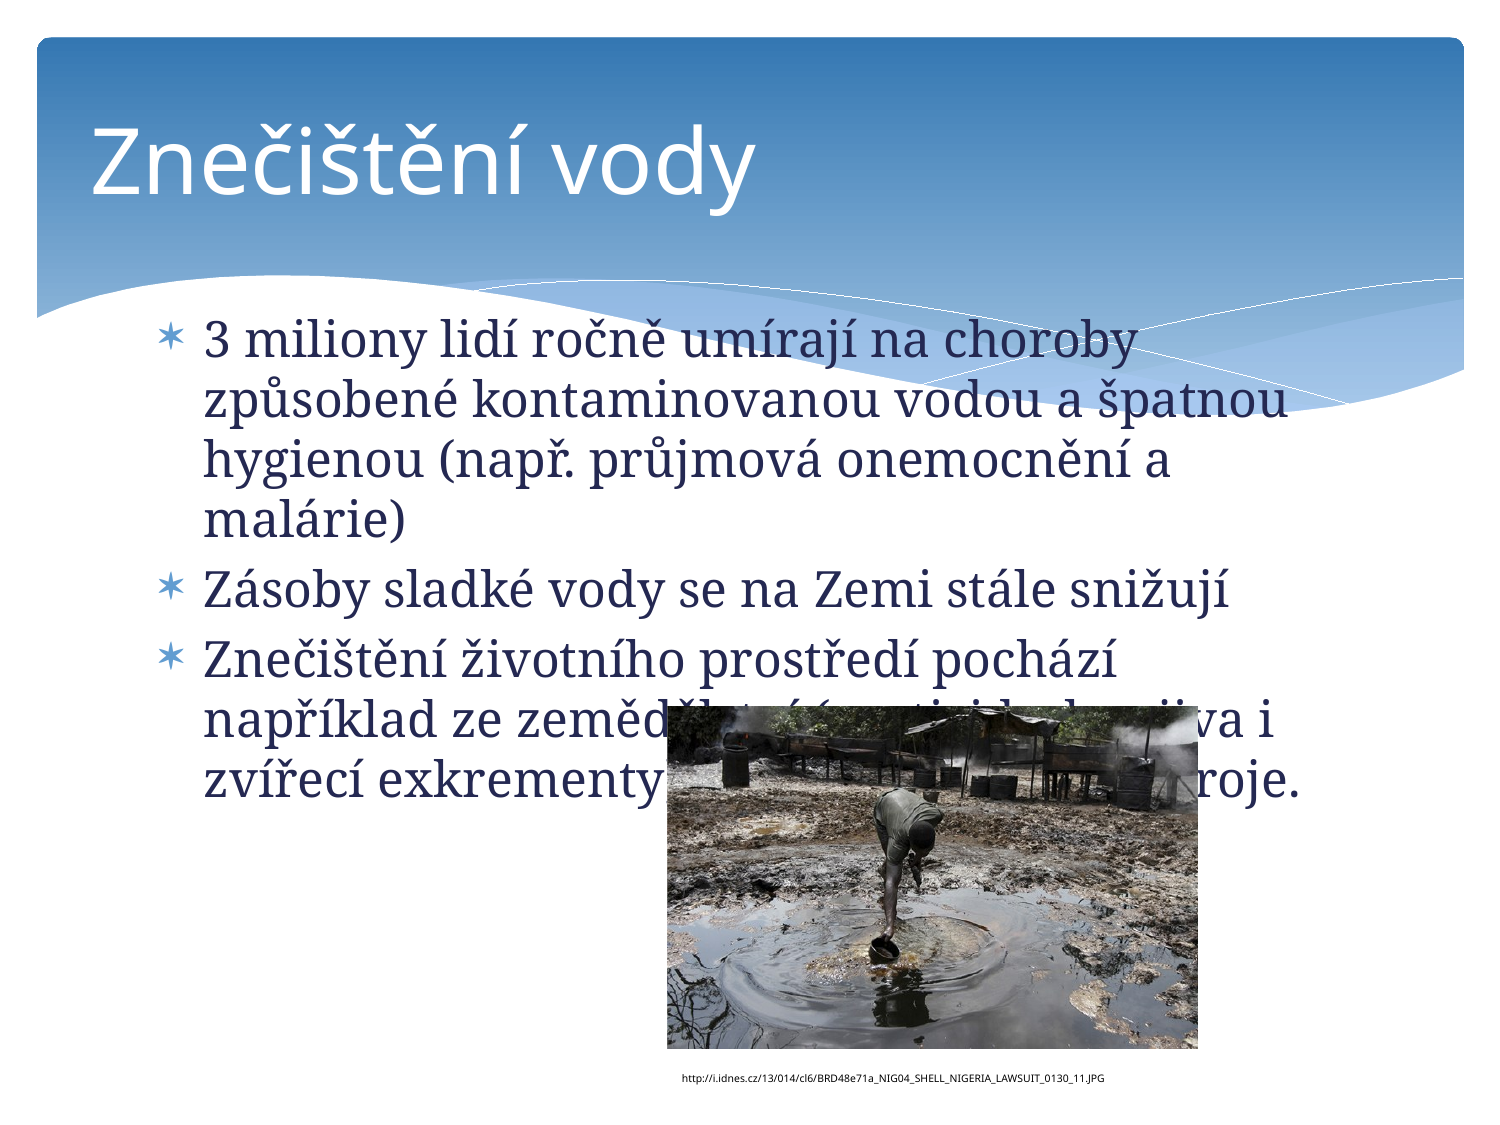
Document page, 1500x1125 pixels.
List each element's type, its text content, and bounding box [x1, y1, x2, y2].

text_box http://i.idnes.cz/13/014/cl6/BRD48e71a_NIG04_SHELL_NIGERIA_LAWSUIT_0130_11.JPG [667, 1050, 1198, 1108]
list 3 miliony lidí ročně umírají na choroby způsobené kontaminovanou vodou a špatnou hygienou (např. průjmová onemocnění a malárie) Zásoby sladké vody se na Zemi stále snižují Znečištění životního prostředí pochází například ze zemědělství (pesticidy, hnojiva i zvířecí exkrementy) a zasahuje i vodní zdroje. [143, 299, 1360, 867]
title Znečištění vody [74, 55, 1426, 262]
picture [666, 706, 1198, 1050]
